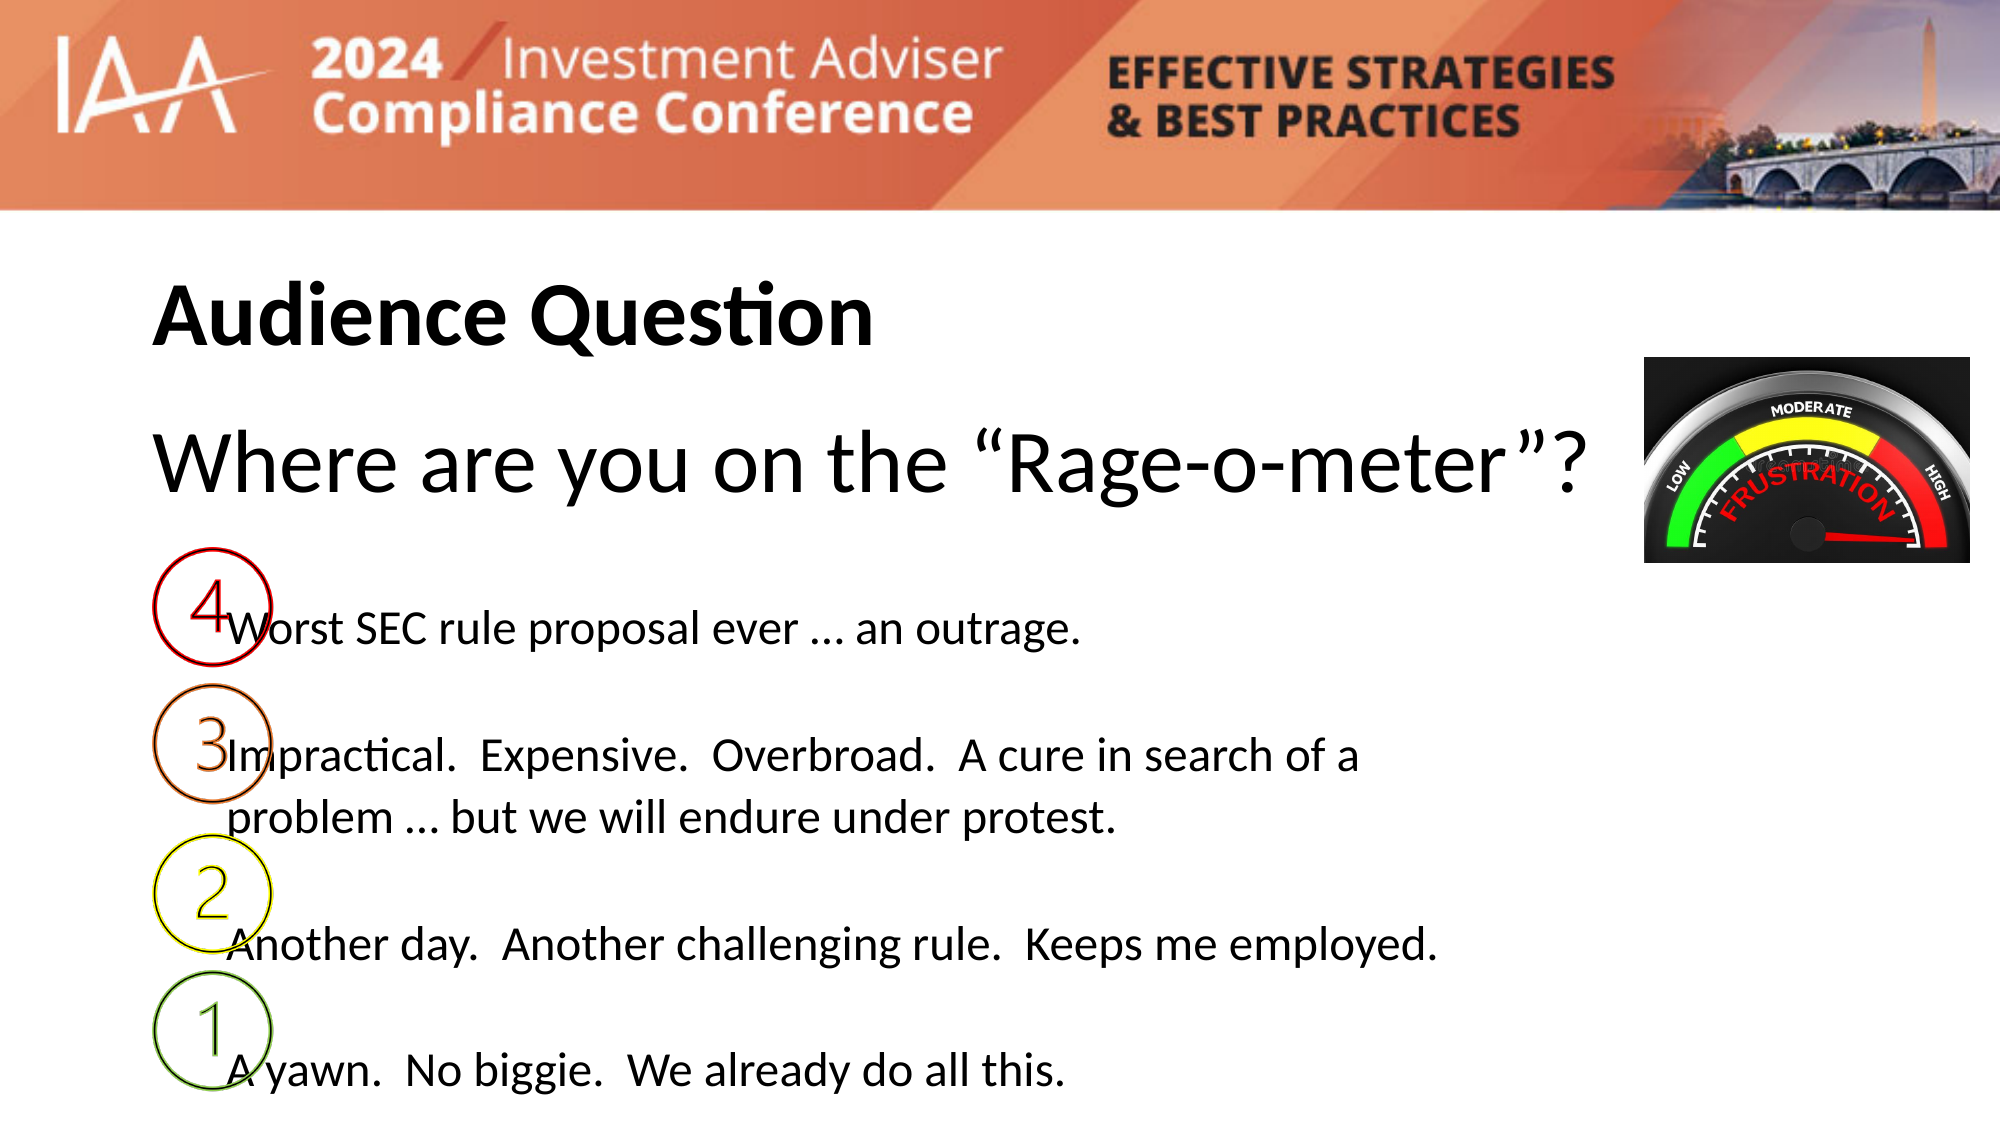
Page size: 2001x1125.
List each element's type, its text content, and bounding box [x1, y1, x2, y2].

picture [0, 0, 2000, 213]
title Audience Question [137, 207, 1863, 407]
list Where are you on the “Rage-o-meter”? Worst SEC rule proposal ever … an outrage. Impractical. Expensive. Overbroad. A cure in search of a problem … but we will endure under protest. Another day. Another challenging rule. Keeps me employed. A yawn. No biggie. We already do all this. [137, 407, 1863, 1106]
picture [1644, 357, 1970, 563]
picture [137, 531, 288, 1106]
